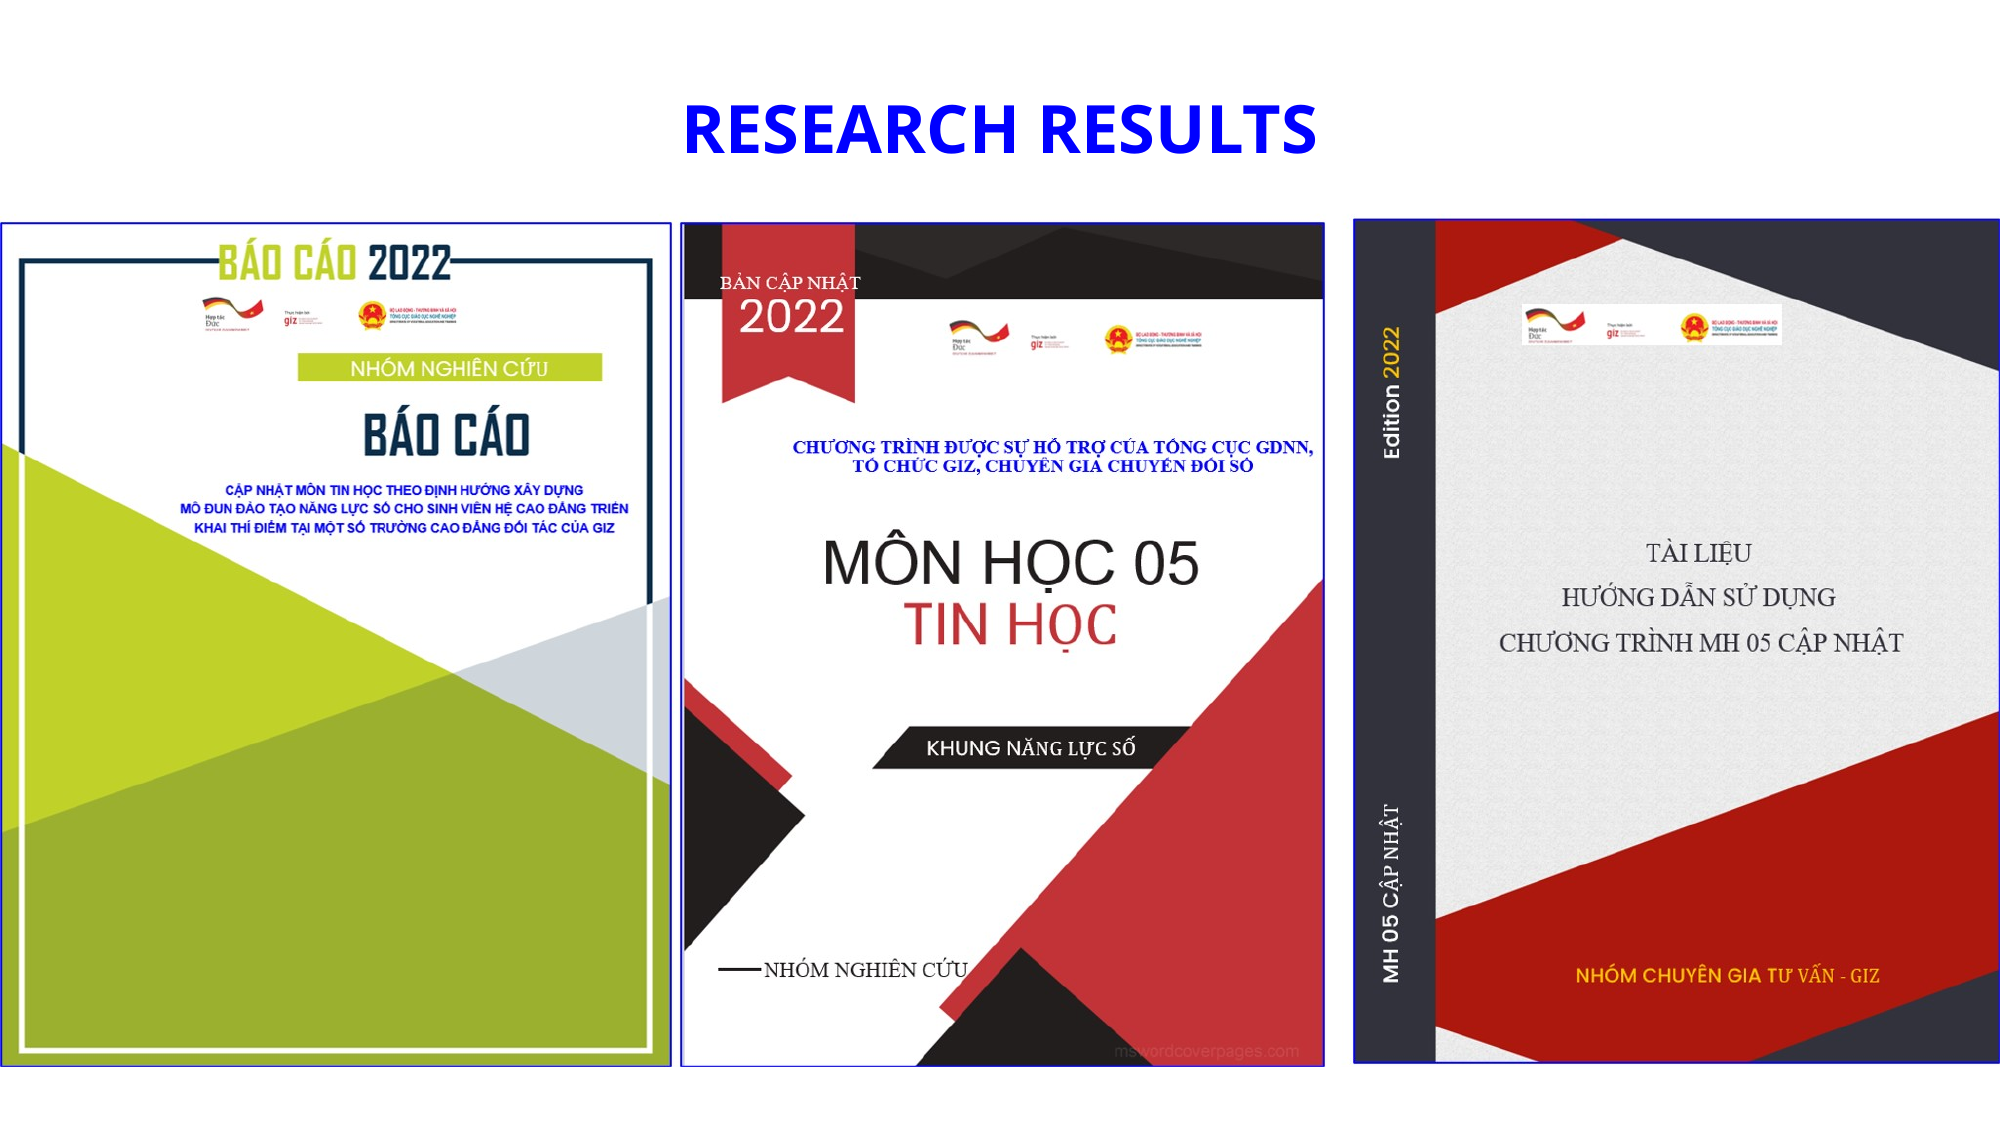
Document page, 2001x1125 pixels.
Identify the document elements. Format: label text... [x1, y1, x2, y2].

title RESEARCH RESULTS [293, 91, 1707, 172]
picture [0, 172, 2000, 1067]
